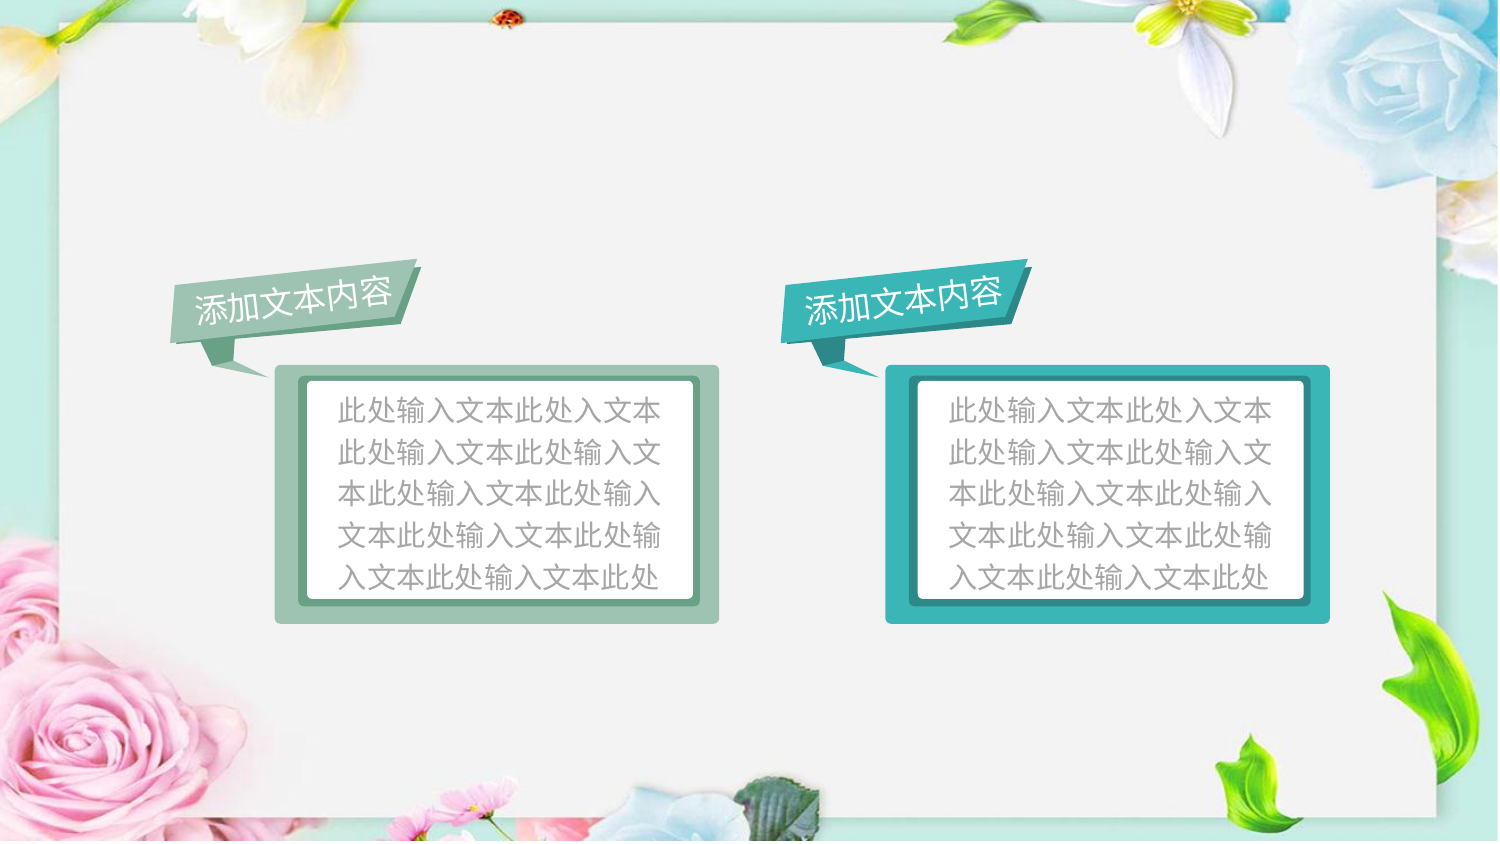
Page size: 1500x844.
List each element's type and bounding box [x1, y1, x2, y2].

text_box [165, 266, 422, 378]
picture [0, 0, 1498, 841]
text_box [776, 266, 1032, 378]
text_box [885, 364, 1330, 624]
text_box [274, 364, 720, 624]
